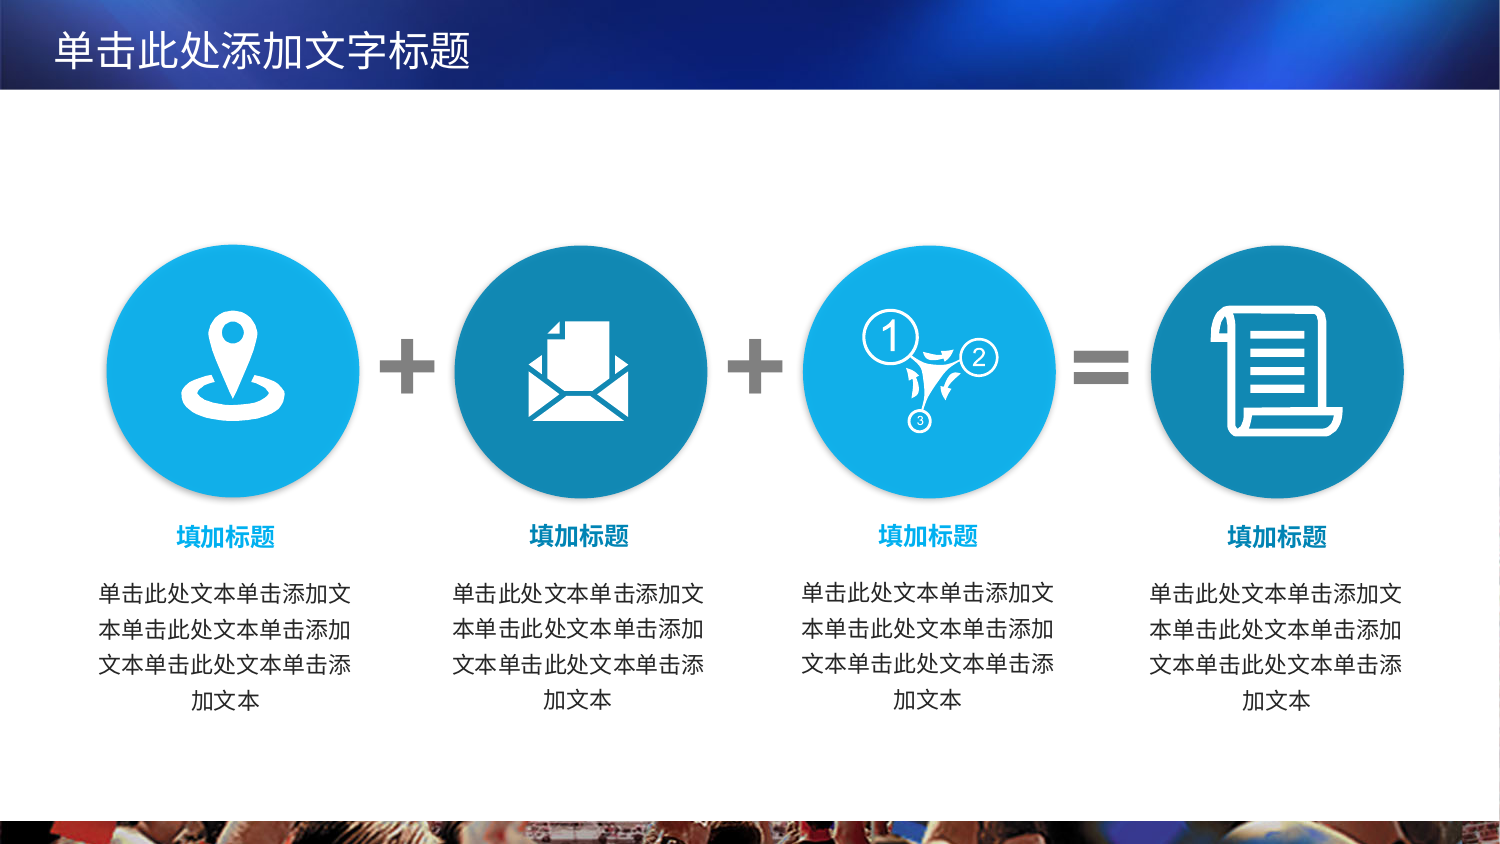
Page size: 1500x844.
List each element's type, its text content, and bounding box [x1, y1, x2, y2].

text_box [181, 310, 285, 421]
text_box [471, 244, 691, 500]
text_box 单击此处文本单击添加文本单击此处文本单击添加文本单击此处文本单击添加文本 [98, 563, 353, 714]
text_box 填加标题 [77, 513, 375, 552]
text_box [1210, 305, 1343, 437]
text_box [862, 308, 999, 434]
text_box 填加标题 [1128, 513, 1426, 552]
text_box 单击此处文本单击添加文本单击此处文本单击添加文本单击此处文本单击添加文本 [1149, 563, 1404, 714]
text_box + [687, 286, 824, 437]
text_box [105, 243, 342, 499]
picture [0, 821, 1500, 844]
text_box + [339, 286, 476, 437]
picture [0, 0, 1500, 89]
text_box 填加标题 [780, 513, 1077, 551]
text_box 单击此处文本单击添加文本单击此处文本单击添加文本单击此处文本单击添加文本 [801, 563, 1056, 714]
text_box 单击此处文本单击添加文本单击此处文本单击添加文本单击此处文本单击添加文本 [451, 563, 706, 714]
text_box [1168, 244, 1405, 500]
text_box 填加标题 [430, 513, 728, 551]
text_box [820, 244, 1039, 500]
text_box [528, 321, 629, 421]
text_box = [1033, 288, 1170, 438]
